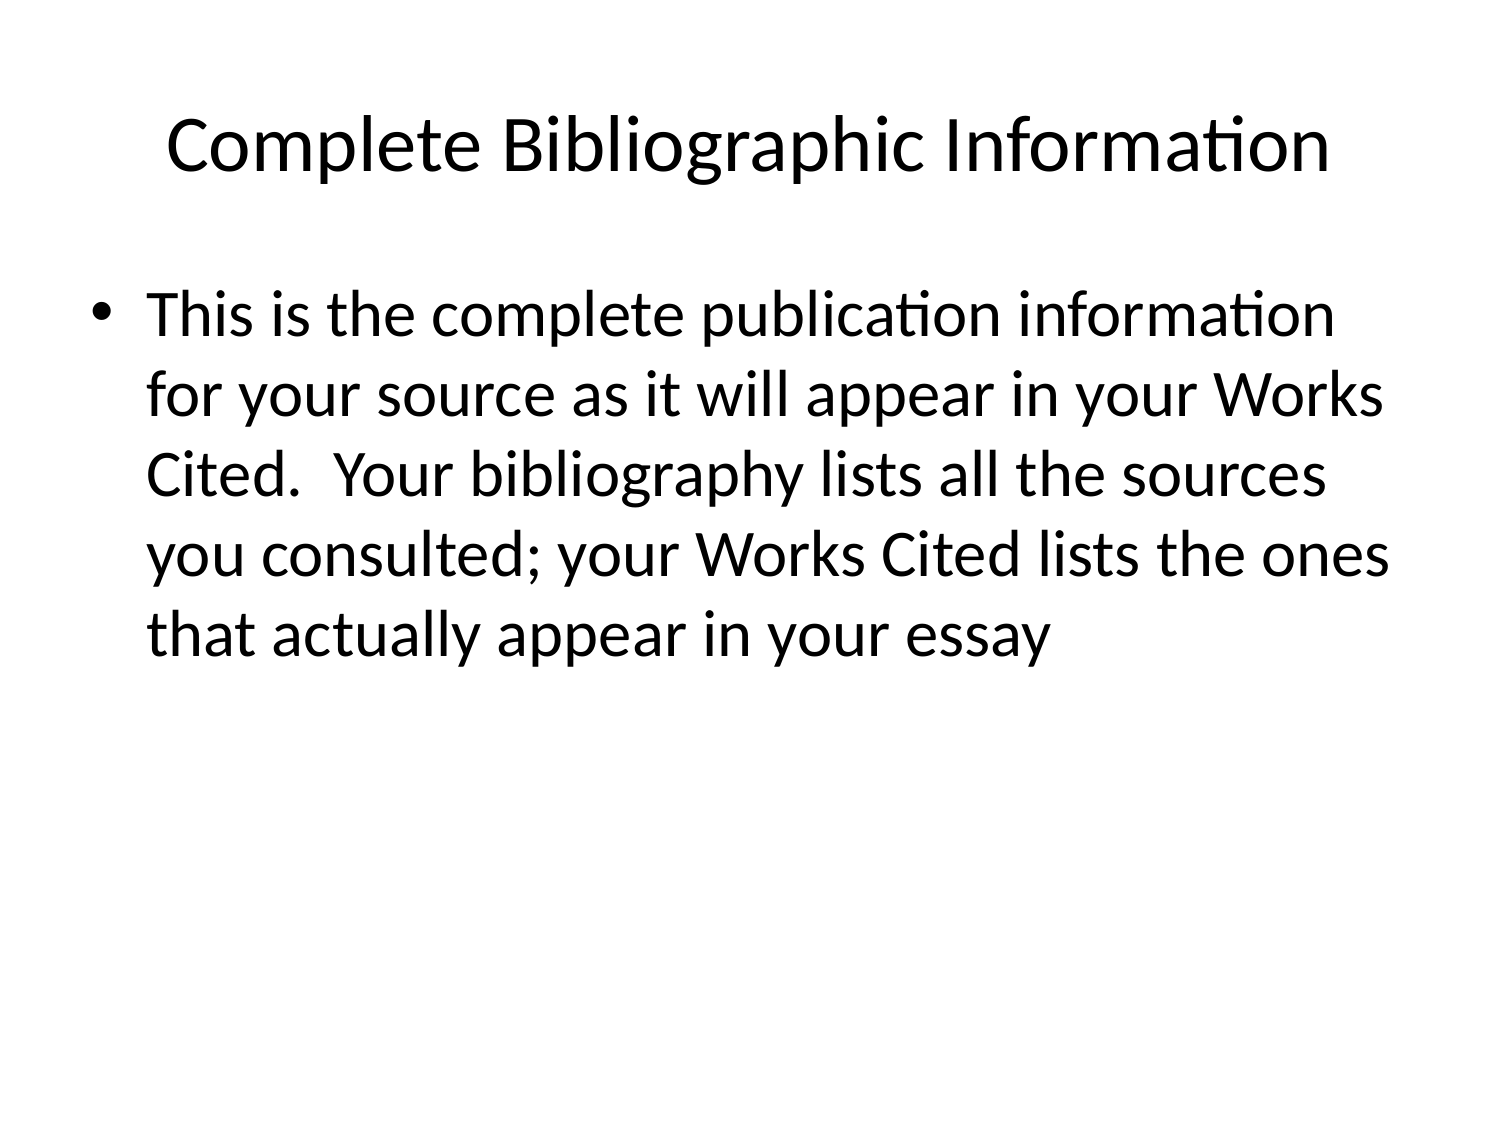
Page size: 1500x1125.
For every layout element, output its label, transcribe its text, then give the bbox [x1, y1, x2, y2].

title Complete Bibliographic Information [75, 45, 1425, 233]
list This is the complete publication information for your source as it will appear in your Works Cited. Your bibliography lists all the sources you consulted; your Works Cited lists the ones that actually appear in your essay [75, 262, 1425, 1005]
